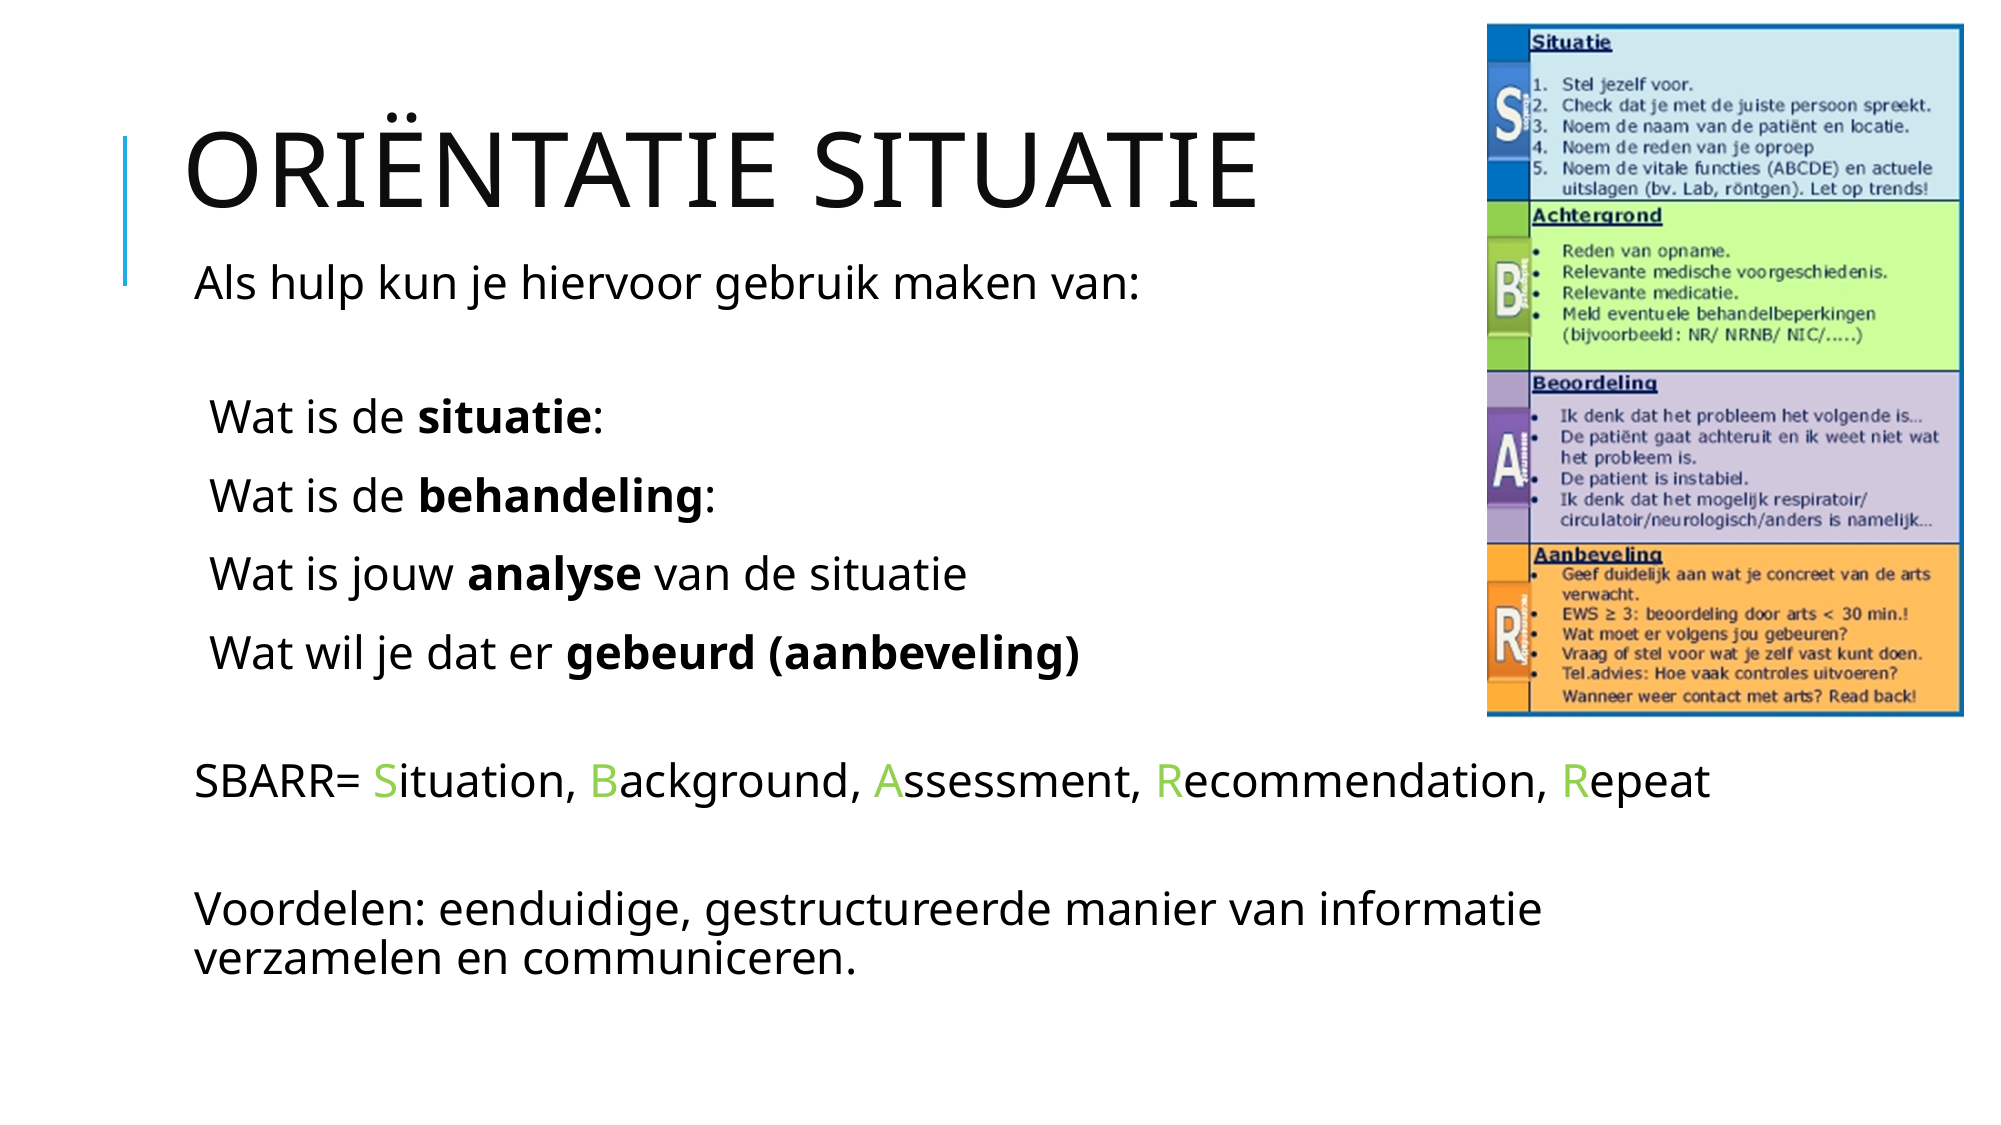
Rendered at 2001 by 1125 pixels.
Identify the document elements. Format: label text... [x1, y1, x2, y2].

picture [1487, 22, 1964, 718]
list Als hulp kun je hiervoor gebruik maken van: Wat is de situatie: Wat is de behandeling: Wat is jouw analyse van de situatie Wat wil je dat er gebeurd (aanbeveling) SBARR= Situation, Background, Assessment, Recommendation, Repeat Voordelen: eenduidige, gestructureerde manier van informatie verzamelen en communiceren. [187, 252, 1763, 1005]
title Oriëntatie situatie [168, 54, 1480, 301]
